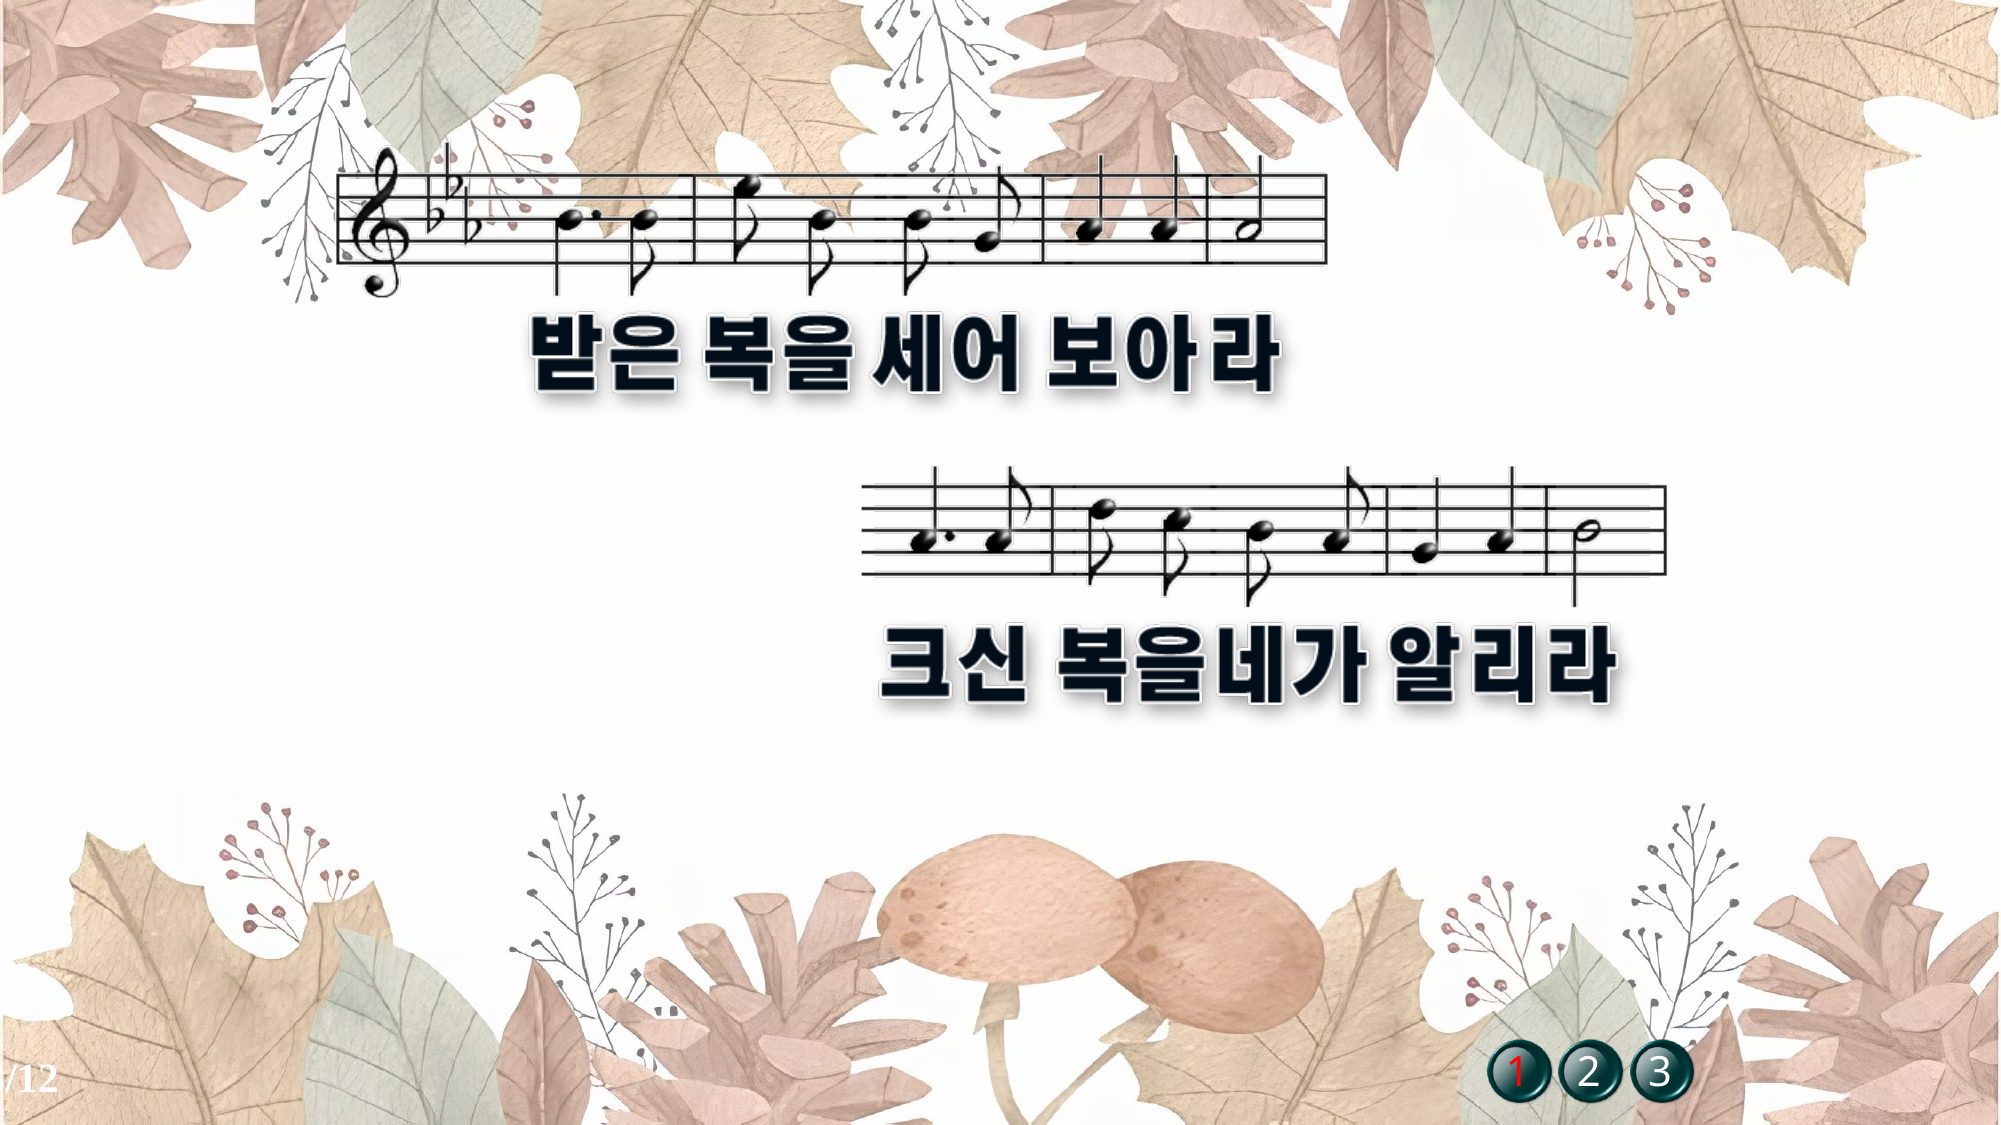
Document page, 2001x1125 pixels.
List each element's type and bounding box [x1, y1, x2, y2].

picture [0, 0, 2001, 1125]
text_box [1627, 1035, 1697, 1106]
text_box [1555, 1035, 1626, 1106]
text_box [1484, 1035, 1555, 1106]
